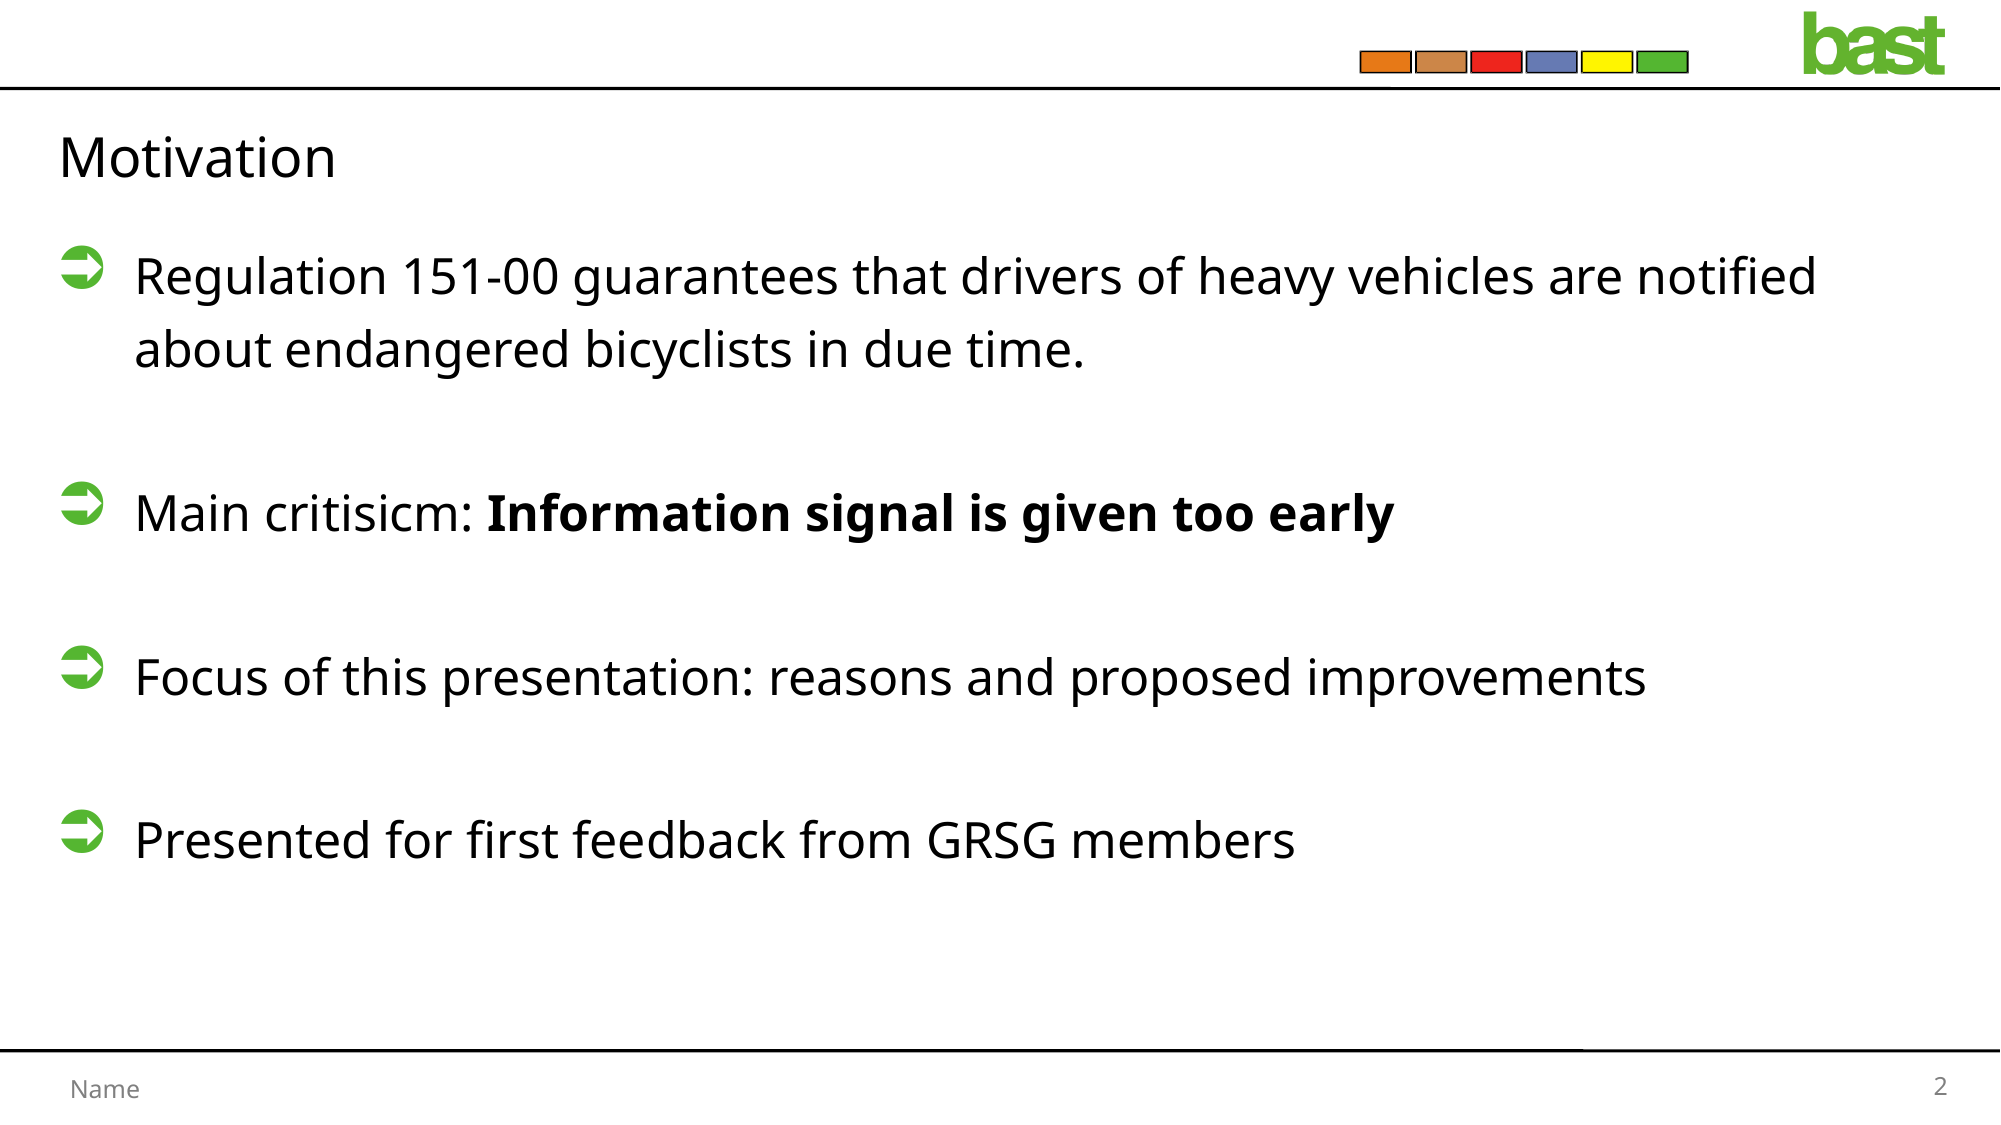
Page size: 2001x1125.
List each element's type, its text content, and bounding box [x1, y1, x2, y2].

title Motivation [58, 101, 1622, 225]
picture [1803, 11, 1945, 75]
list Regulation 151-00 guarantees that drivers of heavy vehicles are notified about endangered bicyclists in due time. Main critisicm: Information signal is given too early Focus of this presentation: reasons and proposed improvements Presented for first feedback from GRSG members [55, 225, 1901, 587]
